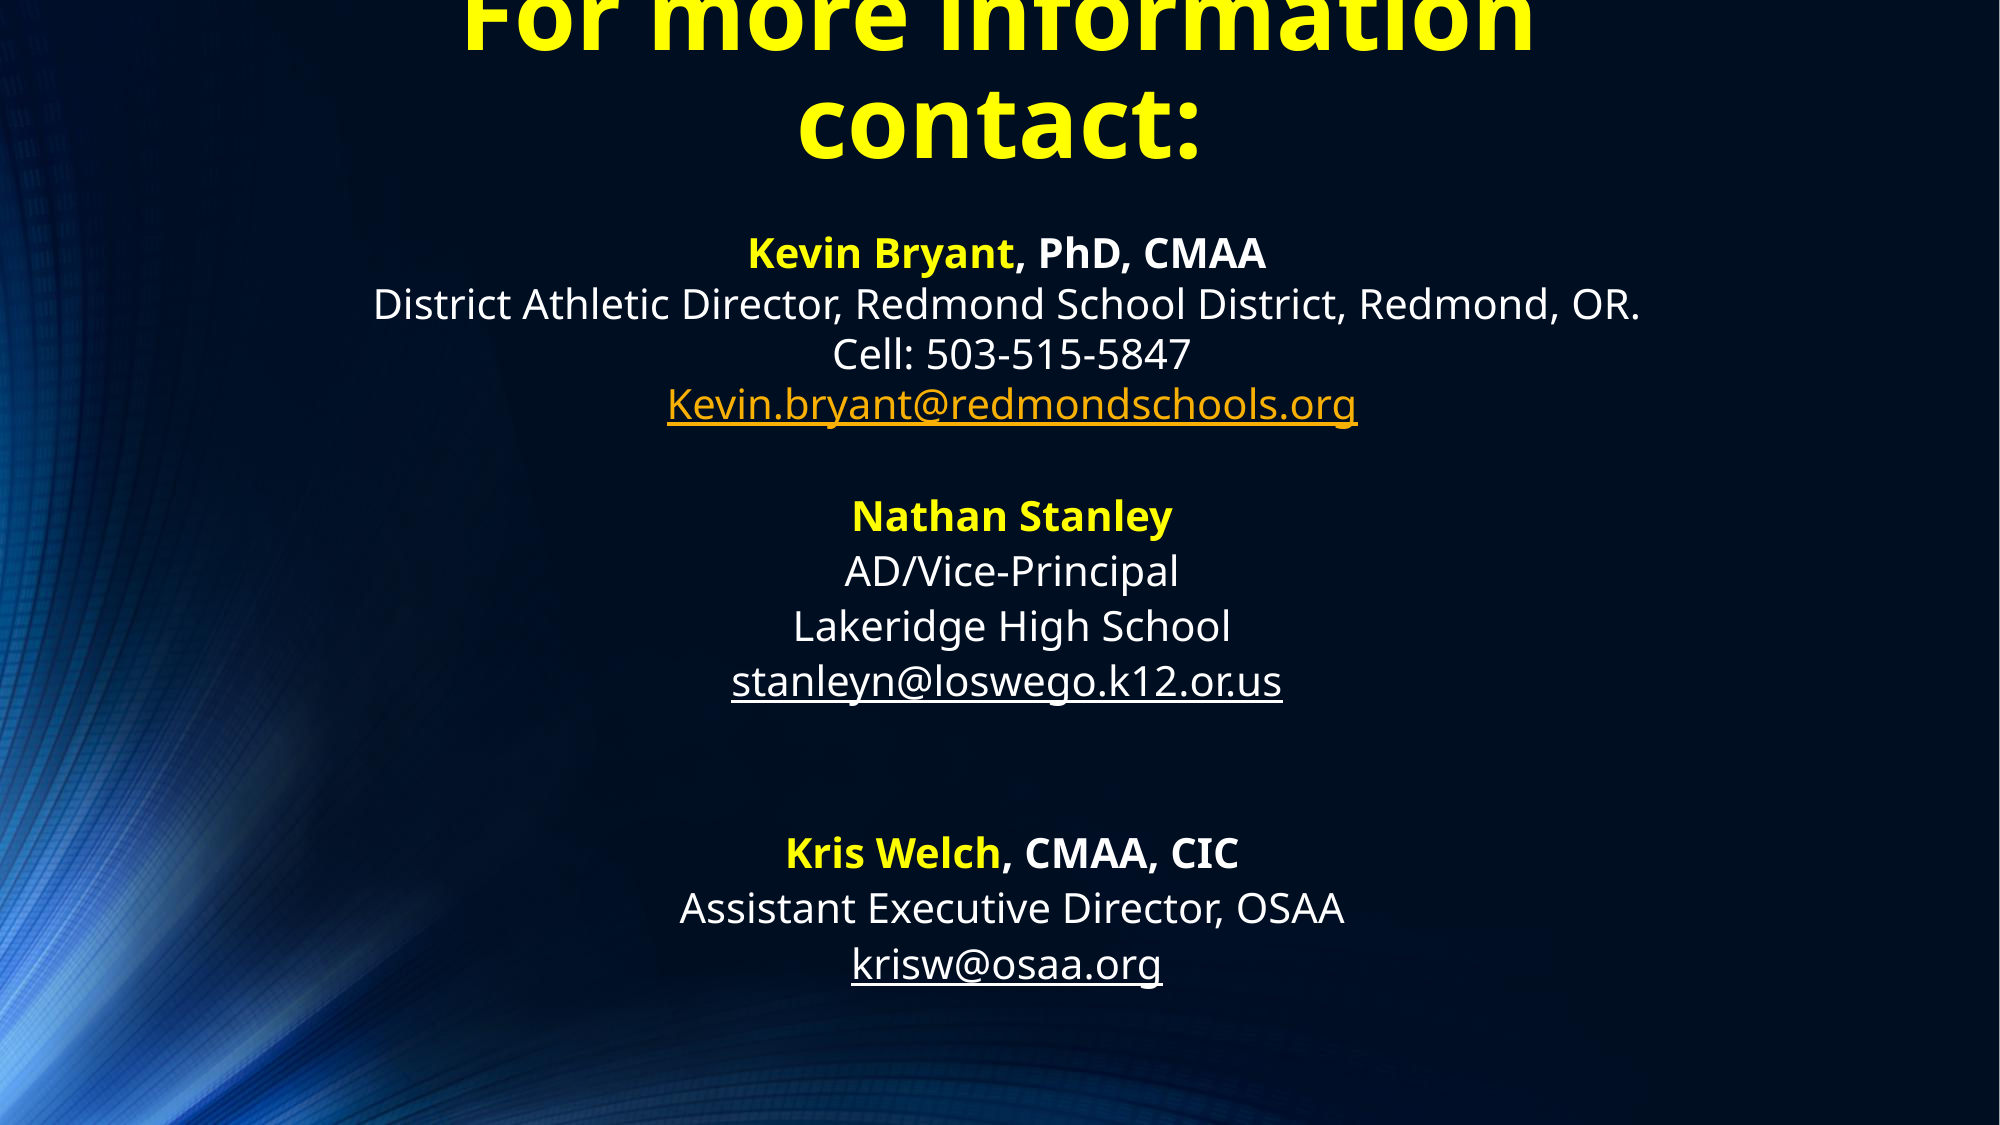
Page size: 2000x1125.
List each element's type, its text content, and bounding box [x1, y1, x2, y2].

title For more information contact: [249, 62, 1750, 188]
list Kevin Bryant, PhD, CMAA District Athletic Director, Redmond School District, Redmond, OR. Cell: 503-515-5847 Kevin.bryant@redmondschools.org Nathan Stanley AD/Vice-Principal Lakeridge High School stanleyn@loswego.k12.or.us Kris Welch, CMAA, CIC Assistant Executive Director, OSAA krisw@osaa.org [112, 224, 1913, 1088]
picture [0, 0, 2000, 1125]
